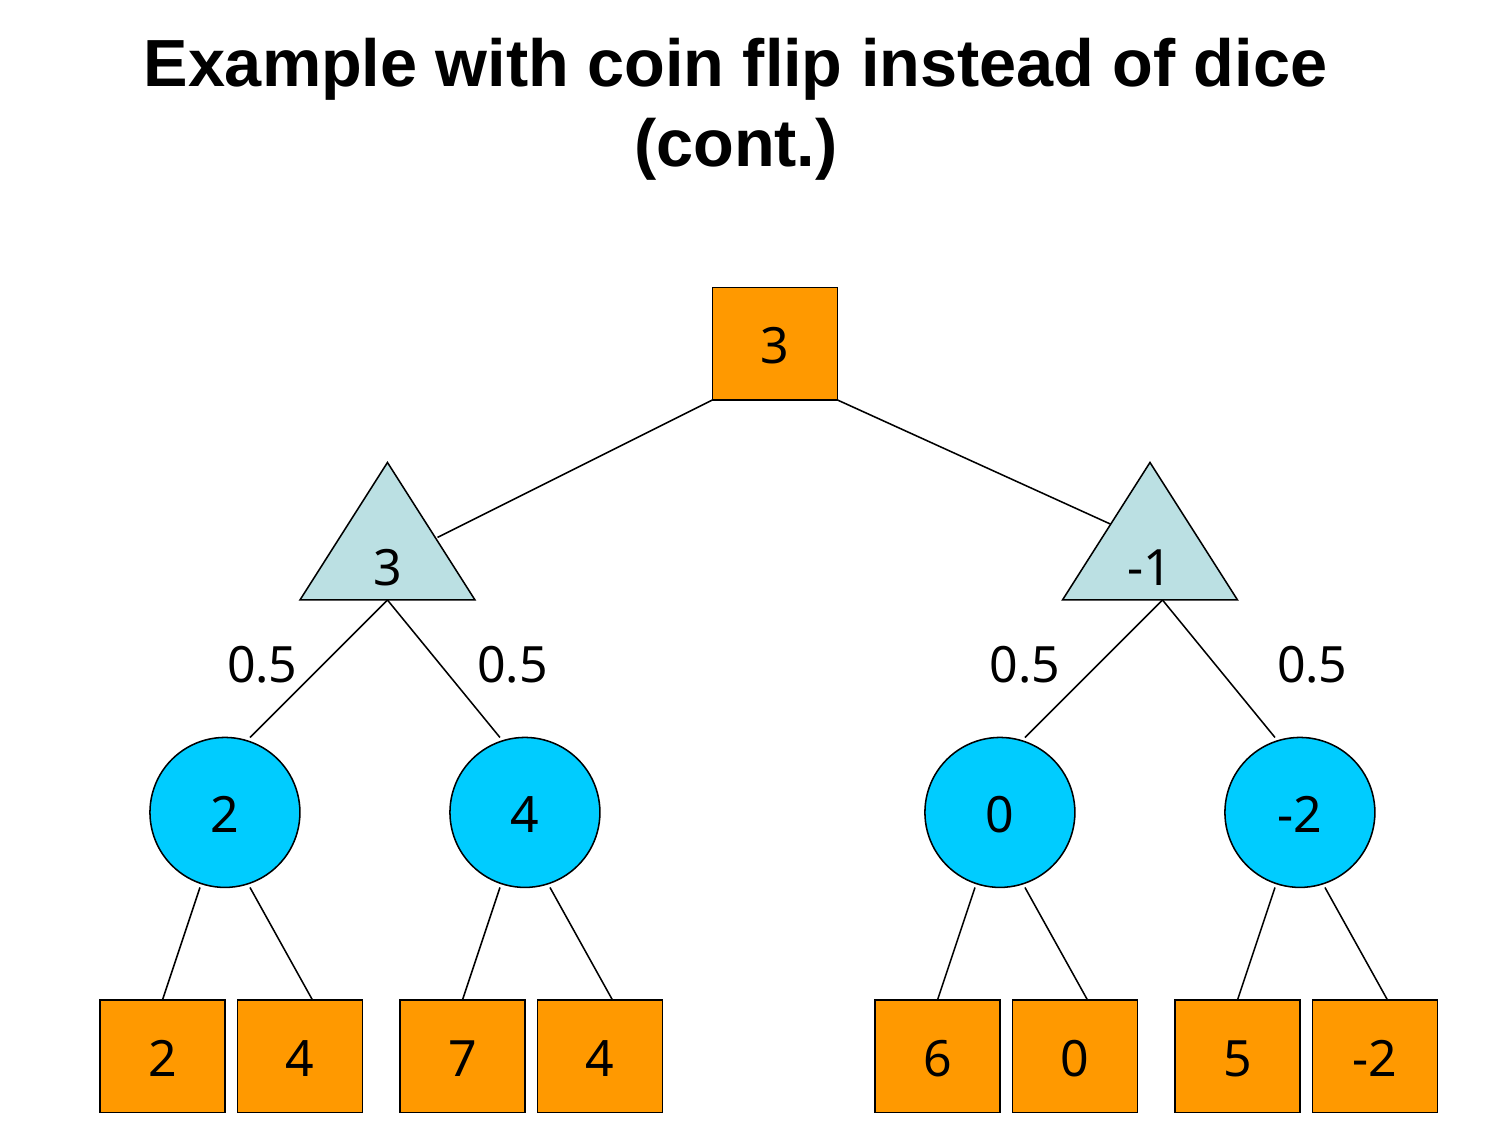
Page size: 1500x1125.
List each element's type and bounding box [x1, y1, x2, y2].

text_box [1012, 887, 1138, 1113]
text_box [212, 287, 1276, 738]
text_box [1312, 887, 1438, 1113]
text_box [449, 737, 600, 888]
text_box [875, 887, 1000, 1113]
text_box [924, 737, 1075, 888]
text_box [237, 887, 363, 1113]
text_box [149, 737, 300, 888]
text_box [1175, 887, 1300, 1113]
text_box [537, 887, 663, 1113]
text_box [1224, 737, 1375, 888]
title [37, 37, 1435, 163]
text_box [1262, 624, 1363, 700]
text_box [99, 887, 225, 1113]
text_box [399, 887, 525, 1113]
